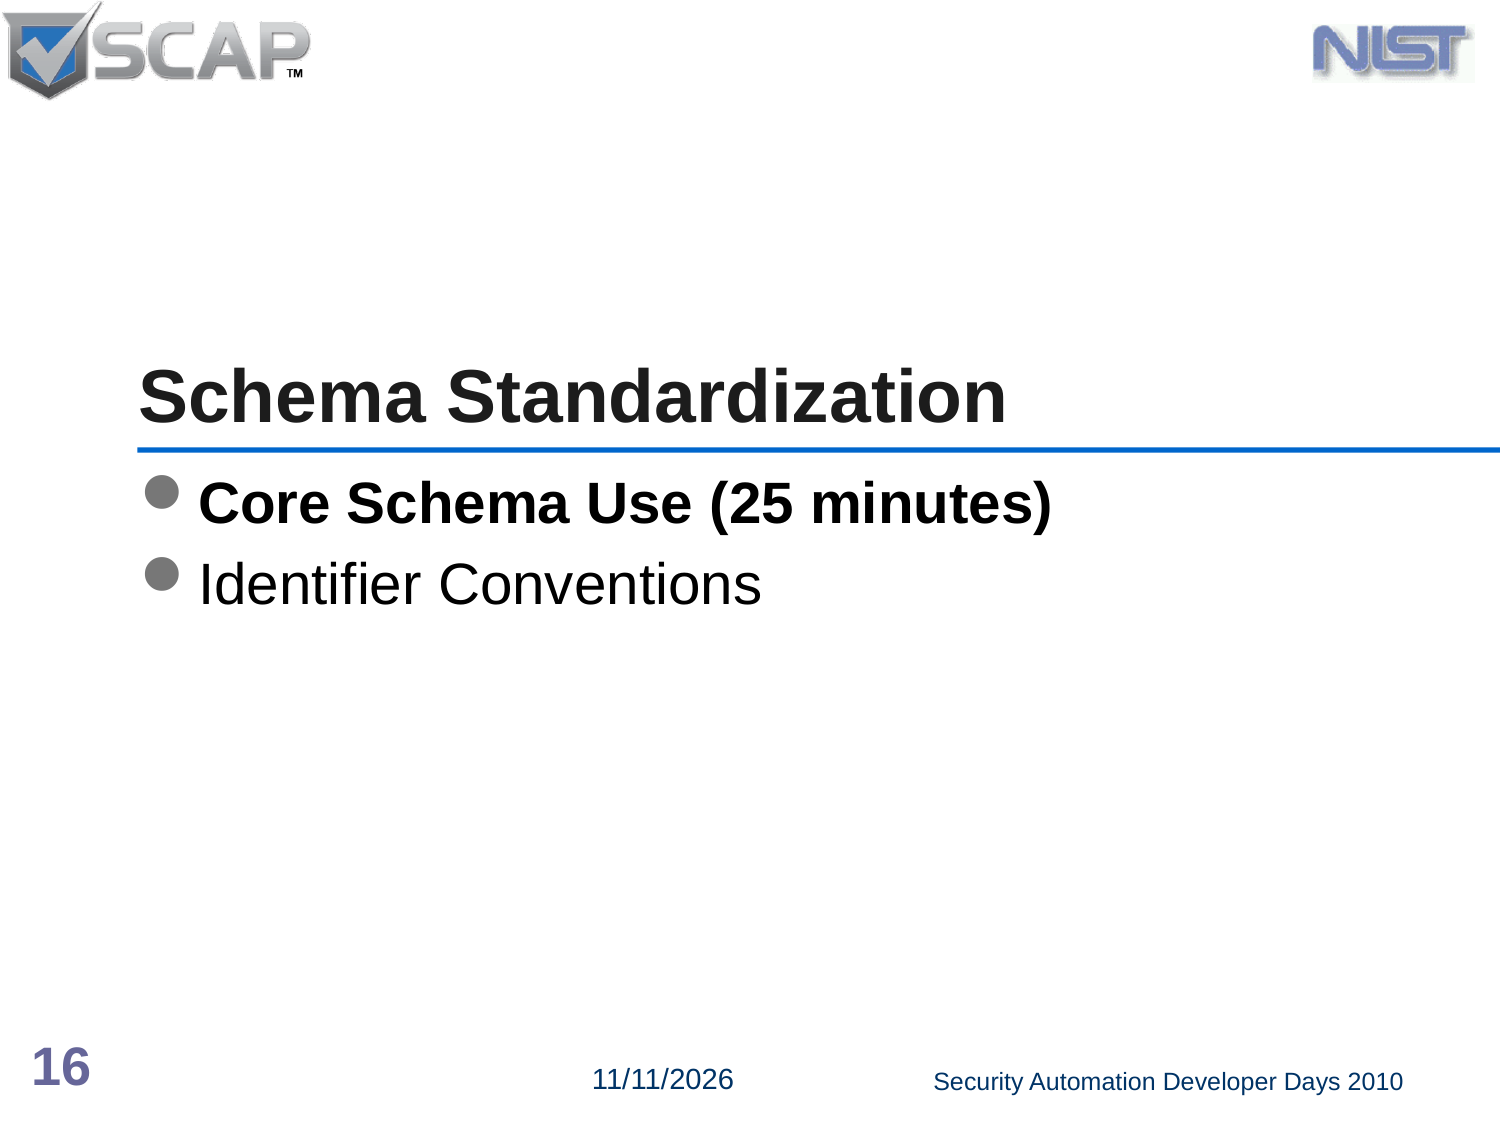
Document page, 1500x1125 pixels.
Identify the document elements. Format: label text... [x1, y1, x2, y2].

slide_number 16 [13, 1023, 111, 1105]
picture [1312, 24, 1475, 83]
list Core Schema Use (25 minutes) Identifier Conventions [124, 449, 1388, 976]
title Schema Standardization [122, 222, 1399, 447]
picture [0, 0, 313, 103]
footer Security Automation Developer Days 2010 [912, 1024, 1426, 1104]
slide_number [399, 1024, 750, 1104]
